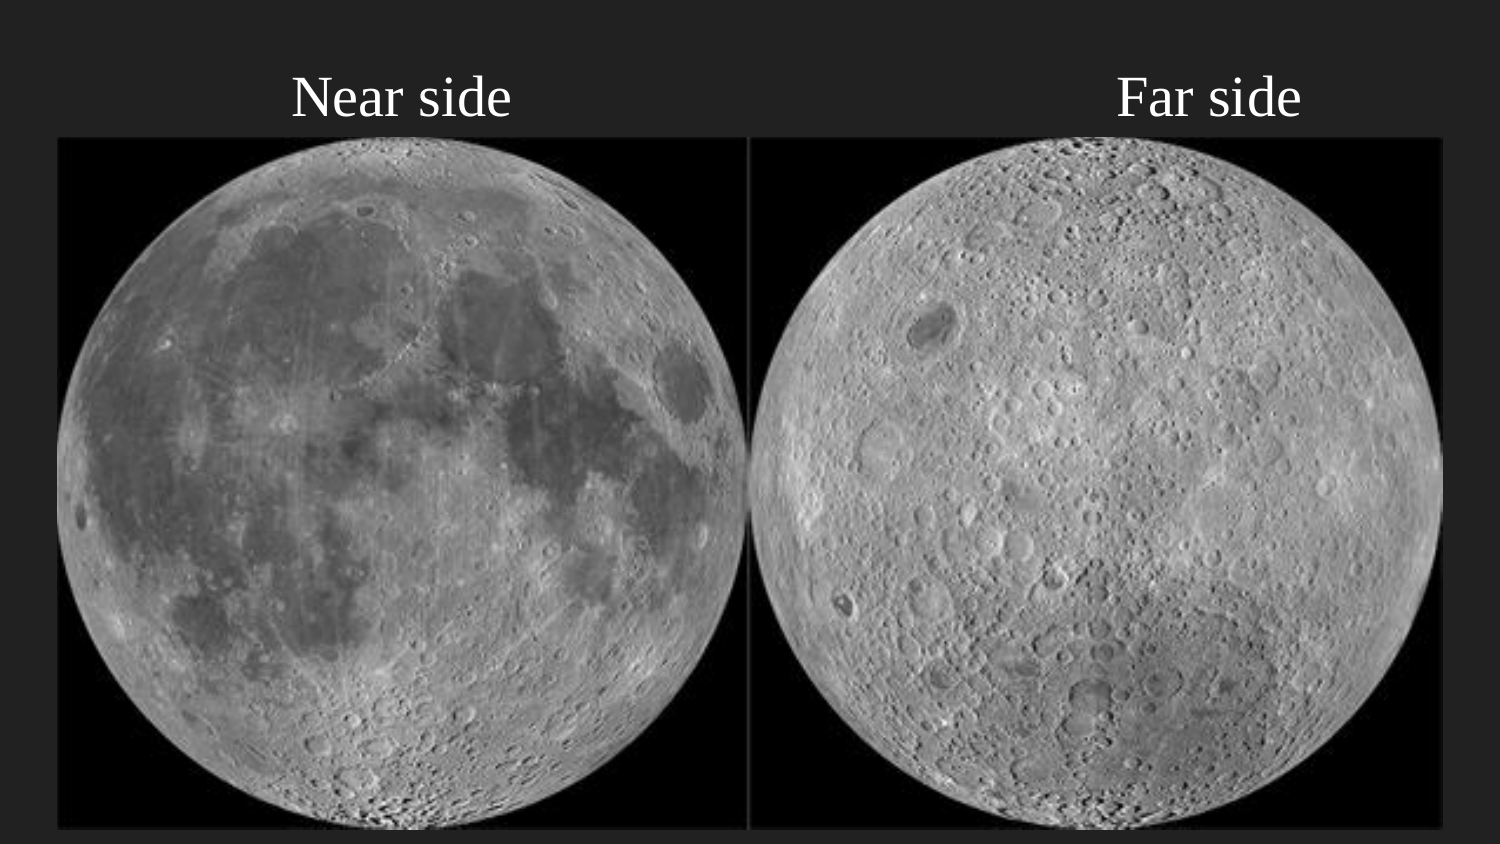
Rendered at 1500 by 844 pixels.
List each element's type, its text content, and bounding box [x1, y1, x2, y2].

picture [57, 137, 1443, 830]
title Near side Far side (dark side) [51, 43, 1449, 138]
